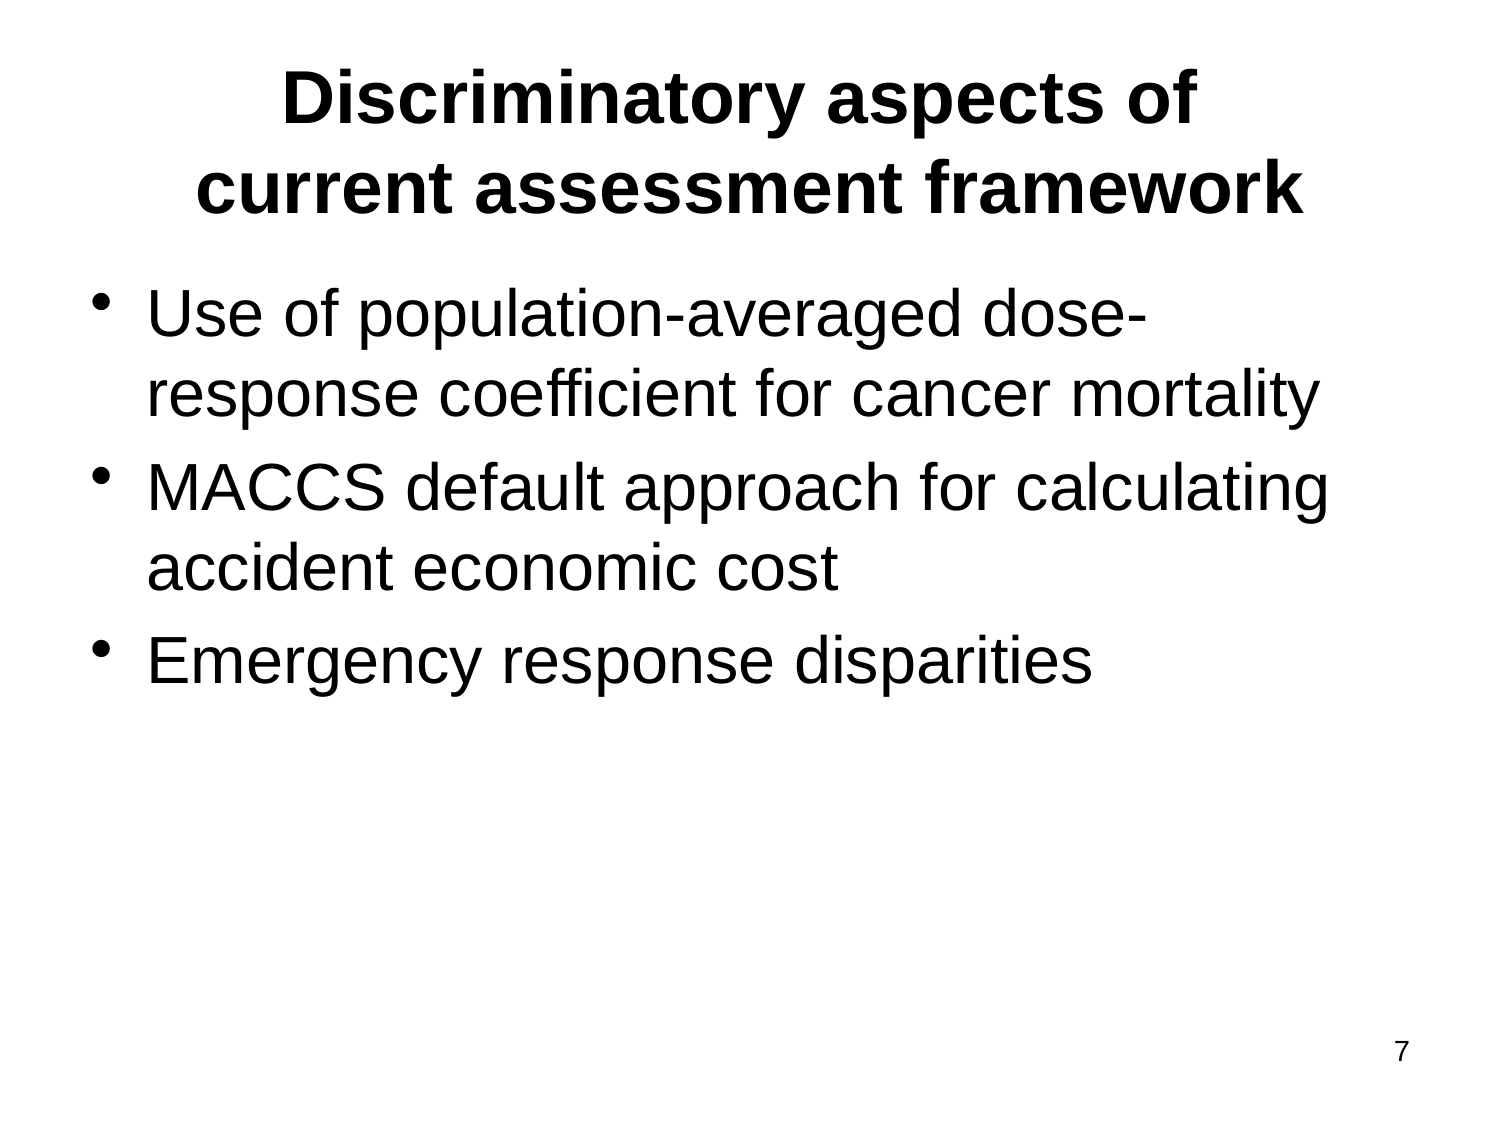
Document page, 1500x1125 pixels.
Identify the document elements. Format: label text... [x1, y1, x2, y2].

title Discriminatory aspects of current assessment framework [75, 45, 1425, 233]
slide_number 7 [1074, 1024, 1425, 1103]
list Use of population-averaged dose-response coefficient for cancer mortality MACCS default approach for calculating accident economic cost Emergency response disparities [75, 262, 1425, 1005]
